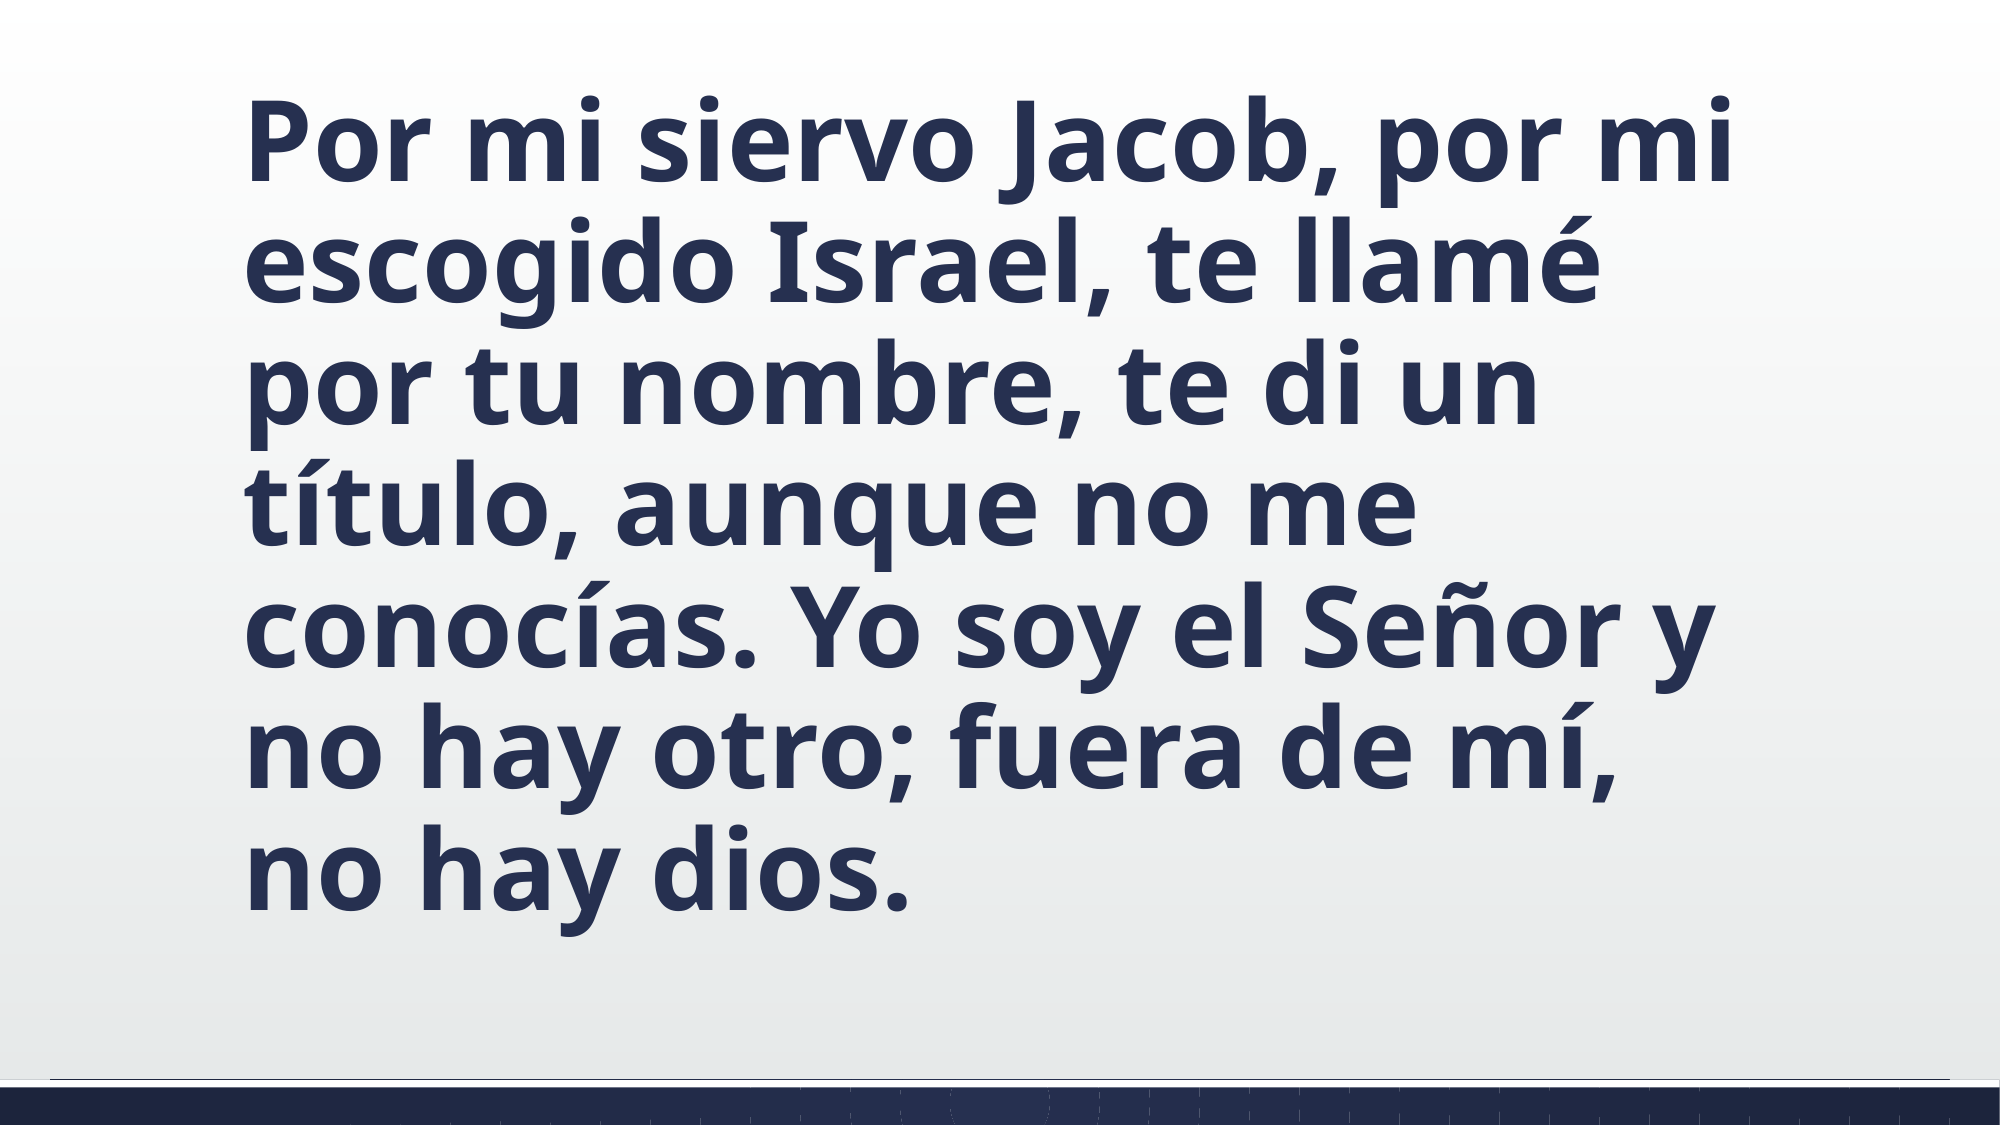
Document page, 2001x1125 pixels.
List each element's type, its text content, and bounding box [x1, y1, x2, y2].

list Por mi siervo Jacob, por mi escogido Israel, te llamé por tu nombre, te di un título, aunque no me conocías. Yo soy el Señor y no hay otro; fuera de mí, no hay dios. [219, 76, 1780, 990]
